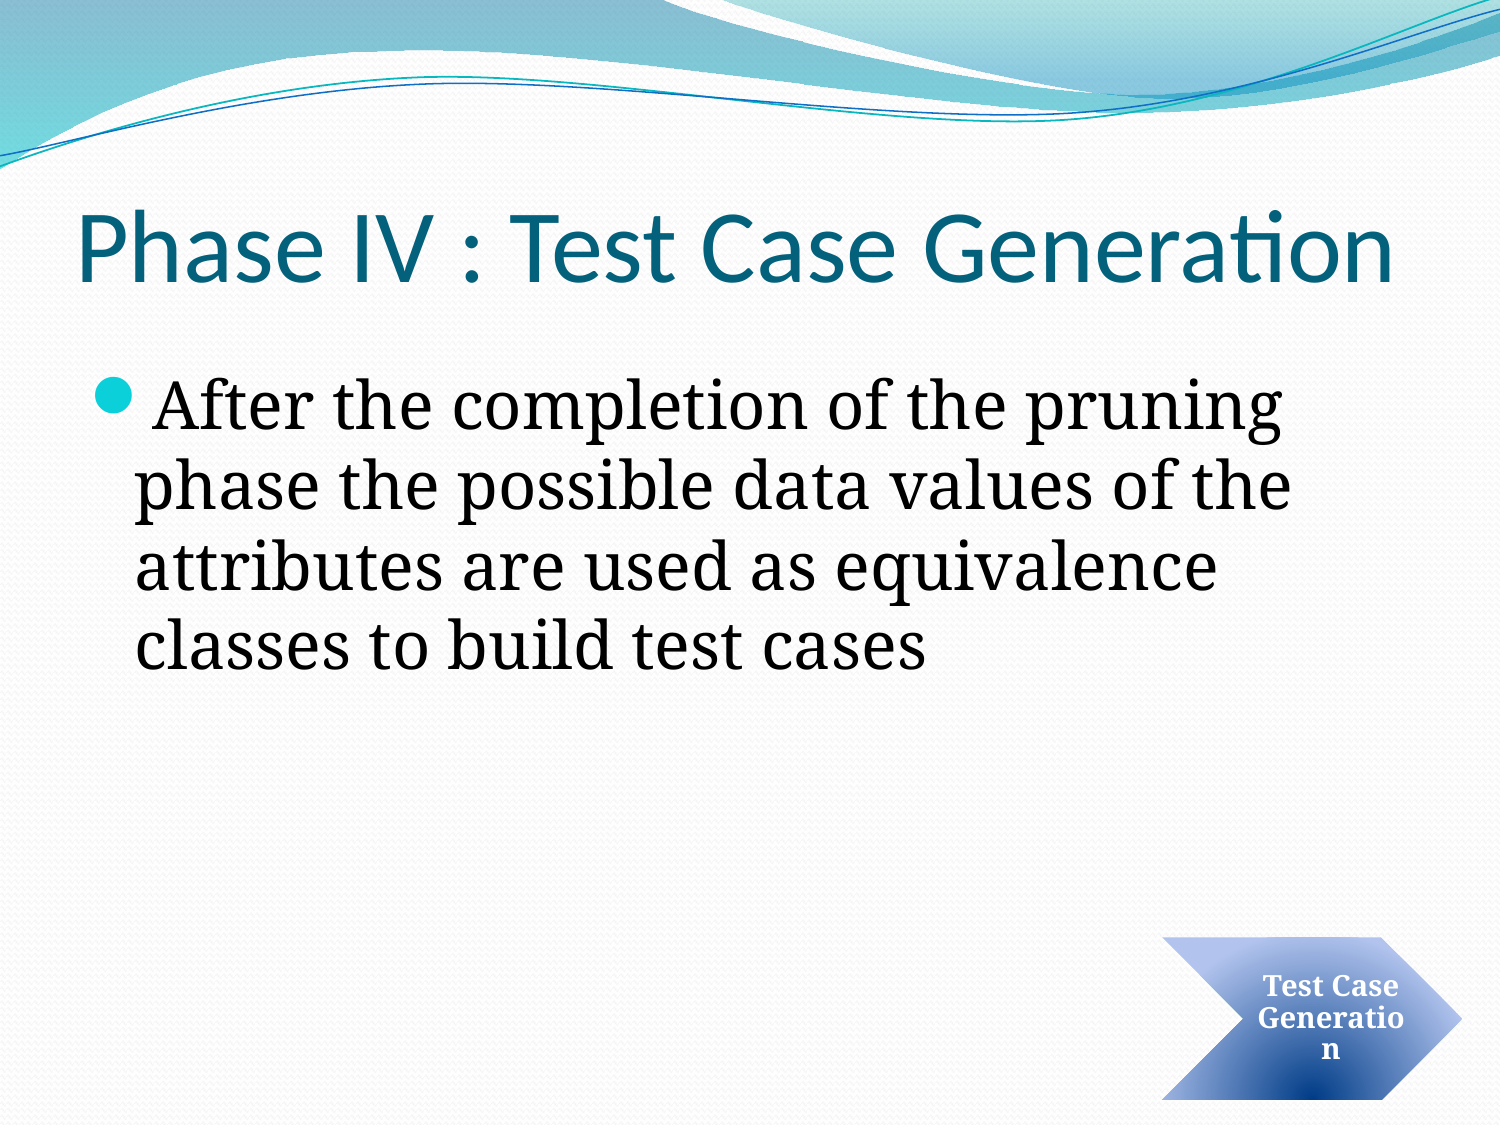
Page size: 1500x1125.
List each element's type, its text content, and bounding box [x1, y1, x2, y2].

list After the completion of the pruning phase the possible data values of the attributes are used as equivalence classes to build test cases [75, 317, 1425, 1038]
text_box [1162, 937, 1463, 1101]
title Phase IV : Test Case Generation [75, 115, 1425, 303]
